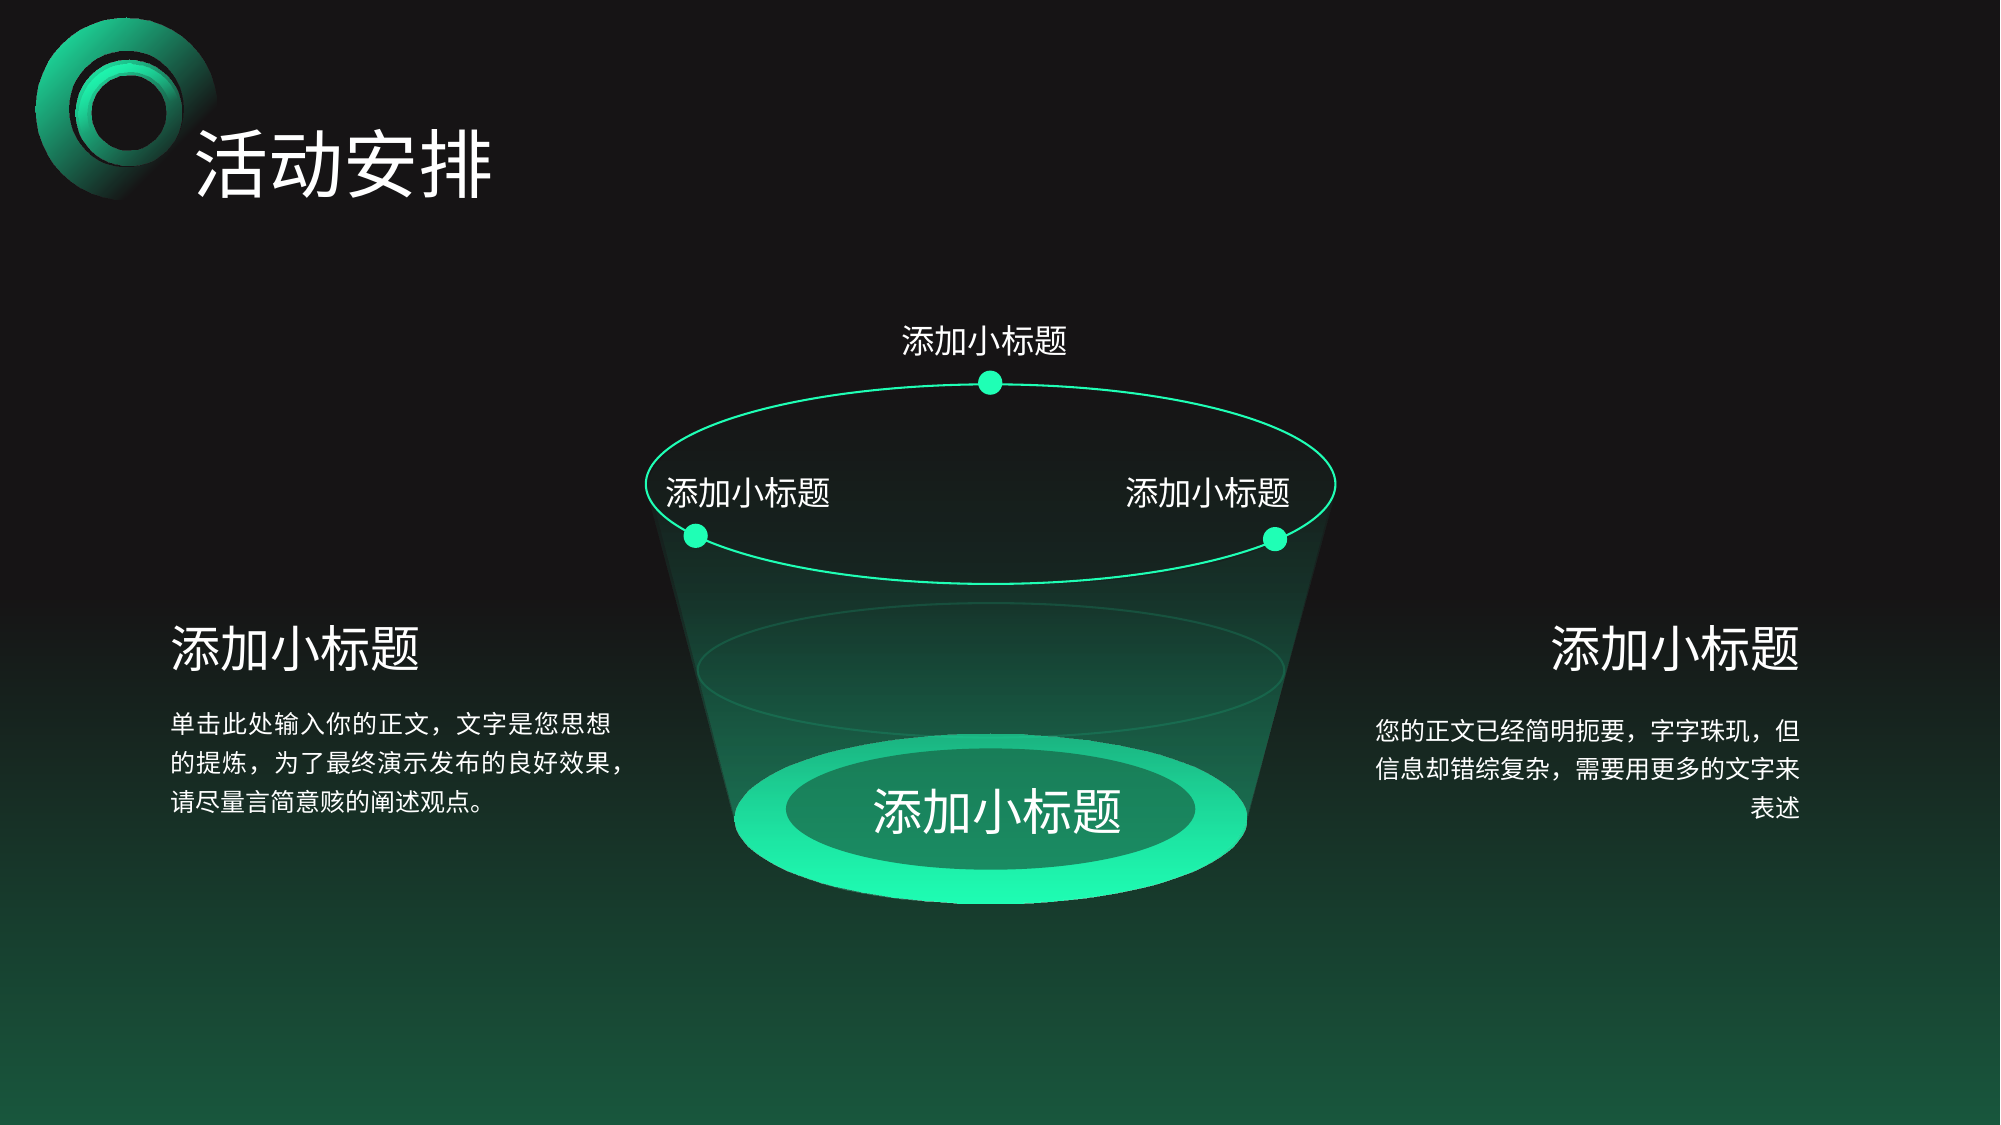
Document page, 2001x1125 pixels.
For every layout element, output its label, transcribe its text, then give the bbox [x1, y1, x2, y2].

text_box 单击此处输入你的正文，文字是您思想的提炼，为了最终演示发布的良好效果，请尽量言简意赅的阐述观点。 [374, 692, 615, 824]
text_box 您的正文已经简明扼要，字字珠玑，但信息却错综复杂，需要用更多的文字来表述 [1355, 698, 1816, 831]
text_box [615, 309, 1342, 904]
text_box [0, 0, 2000, 1125]
text_box “ [105, 314, 374, 1125]
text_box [35, 17, 217, 200]
text_box 活动安排 [179, 110, 658, 215]
text_box 添加小标题 [374, 604, 450, 685]
text_box 添加小标题 [1532, 604, 1816, 685]
text_box ” [1587, 314, 1857, 1125]
